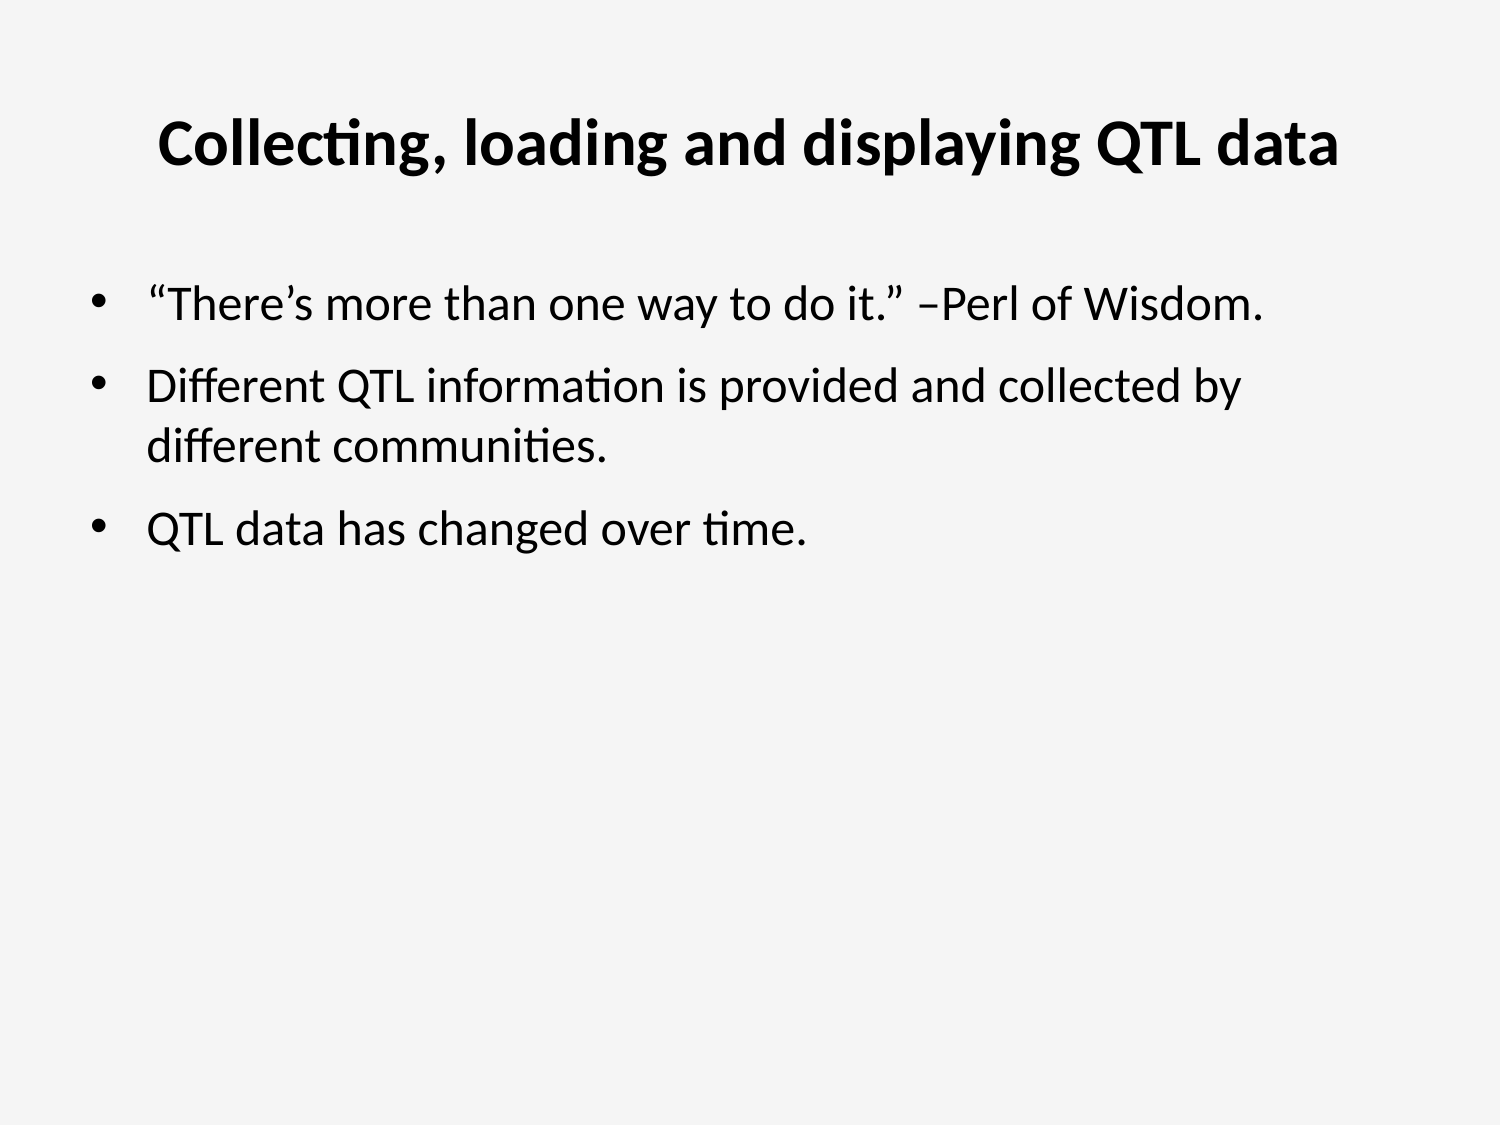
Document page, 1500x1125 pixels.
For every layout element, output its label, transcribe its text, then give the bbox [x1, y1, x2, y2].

title Collecting, loading and displaying QTL data [75, 45, 1425, 233]
list “There’s more than one way to do it.” –Perl of Wisdom. Different QTL information is provided and collected by different communities. QTL data has changed over time. [75, 262, 1425, 1005]
